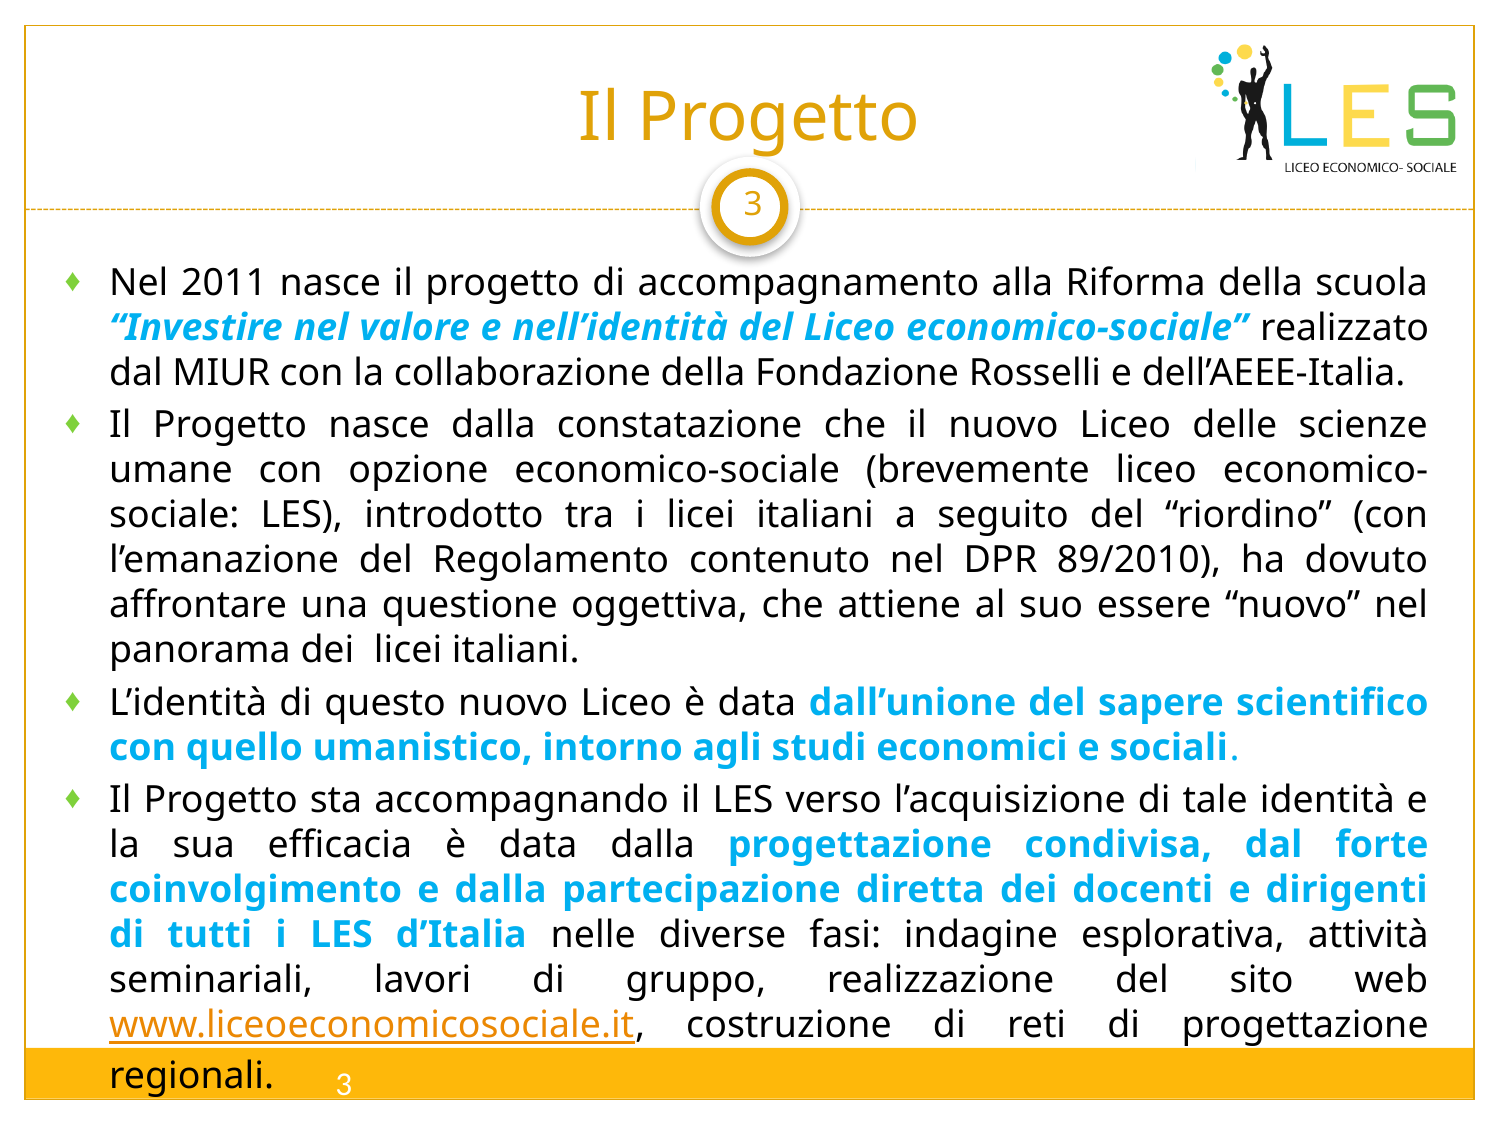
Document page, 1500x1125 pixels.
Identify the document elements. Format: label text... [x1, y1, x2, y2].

list Nel 2011 nasce il progetto di accompagnamento alla Riforma della scuola “Investire nel valore e nell’identità del Liceo economico-sociale” realizzato dal MIUR con la collaborazione della Fondazione Rosselli e dell’AEEE-Italia. Il Progetto nasce dalla constatazione che il nuovo Liceo delle scienze umane con opzione economico-sociale (brevemente liceo economico-sociale: LES), introdotto tra i licei italiani a seguito del “riordino” (con l’emanazione del Regolamento contenuto nel DPR 89/2010), ha dovuto affrontare una questione oggettiva, che attiene al suo essere “nuovo” nel panorama dei licei italiani. L’identità di questo nuovo Liceo è data dall’unione del sapere scientifico con quello umanistico, intorno agli studi economici e sociali. Il Progetto sta accompagnando il LES verso l’acquisizione di tale identità e la sua efficacia è data dalla progettazione condivisa, dal forte coinvolgimento e dalla partecipazione diretta dei docenti e dirigenti di tutti i LES d’Italia nelle diverse fasi: indagine esplorativa, attività seminariali, lavori di gruppo, realizzazione del sito web www.liceoeconomicosociale.it, costruzione di reti di progettazione regionali. [49, 250, 1445, 1001]
slide_number 3 [50, 1051, 638, 1112]
text_box 3 [715, 168, 791, 241]
picture [1195, 32, 1469, 176]
title Il Progetto [49, 37, 1450, 162]
